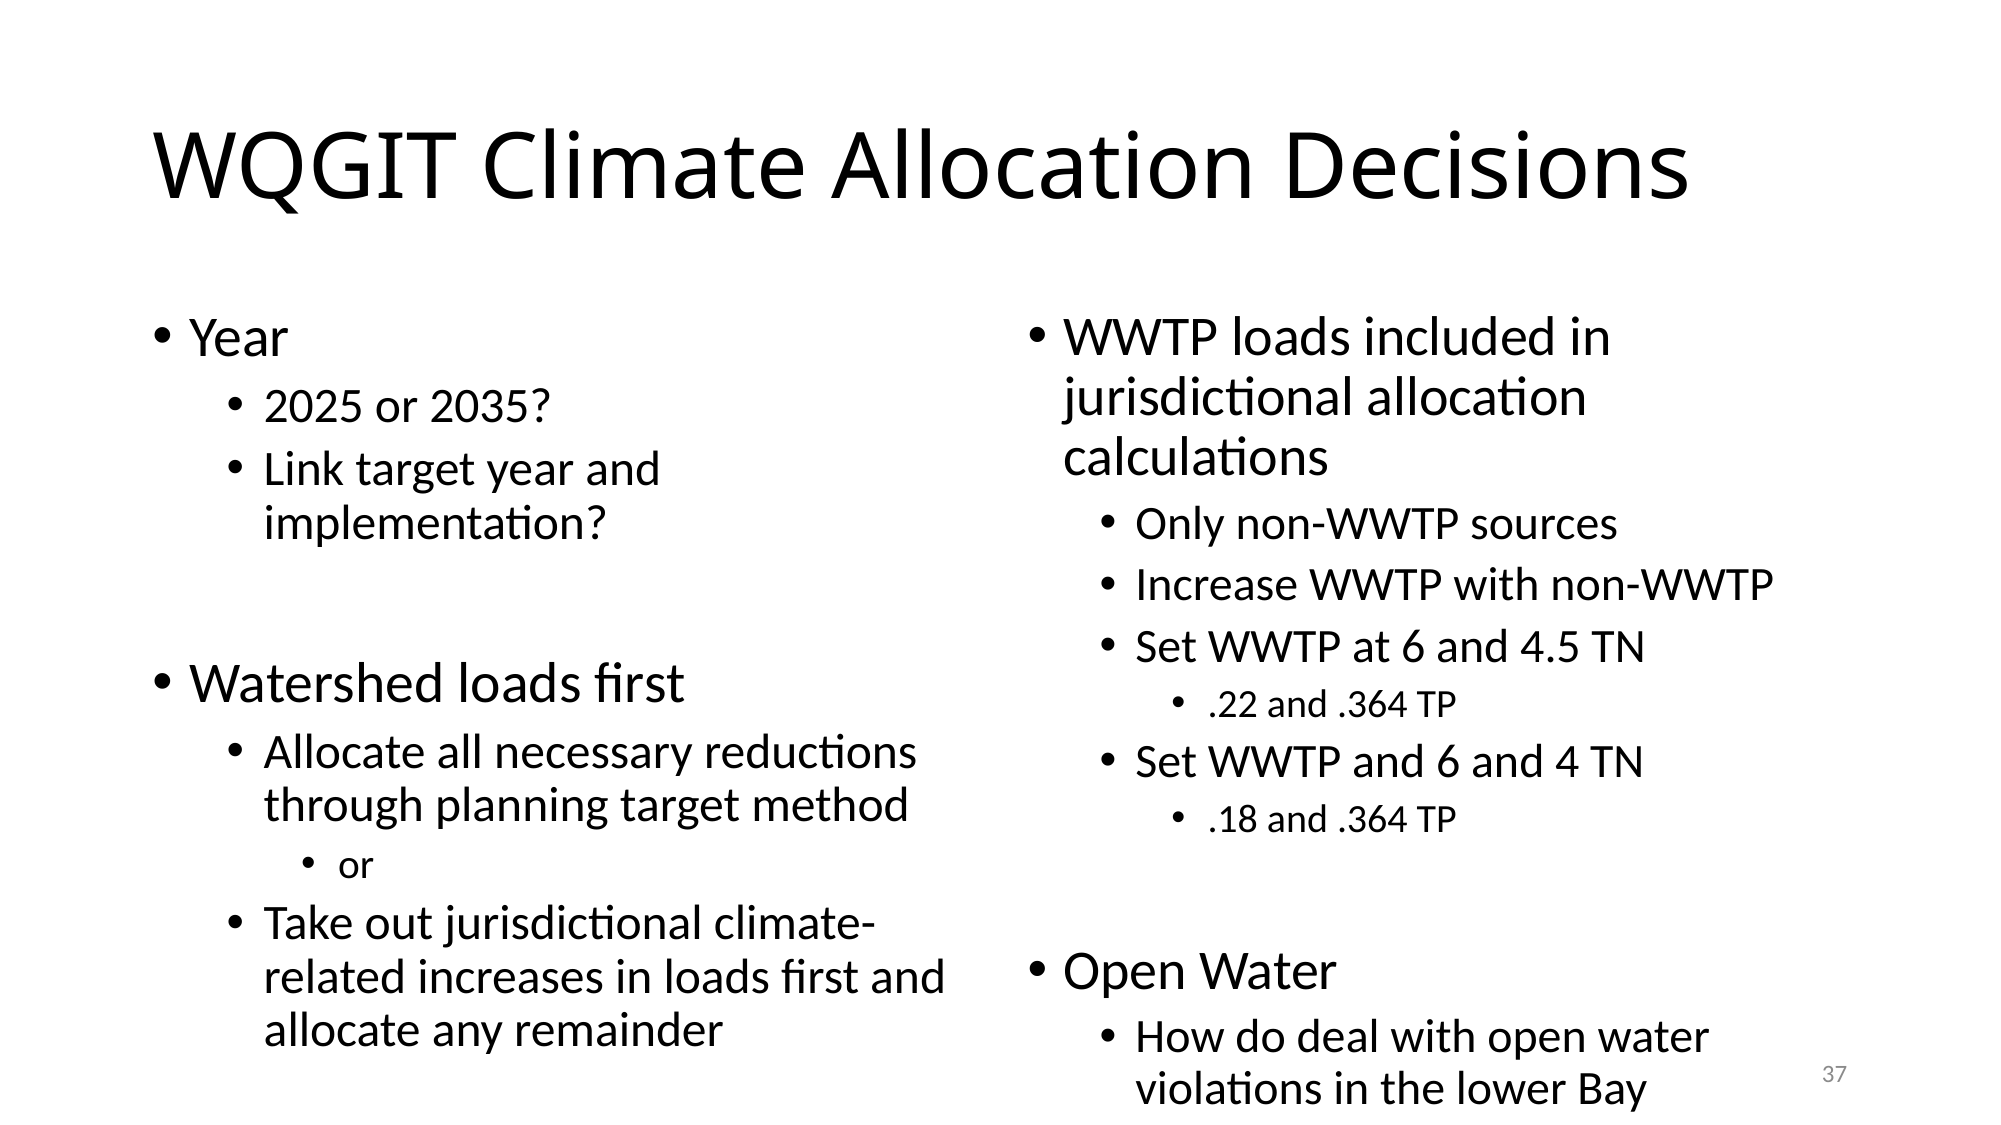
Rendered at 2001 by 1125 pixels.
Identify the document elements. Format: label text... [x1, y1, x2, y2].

slide_number 37 [1412, 1042, 1863, 1103]
title WQGIT Climate Allocation Decisions [137, 59, 1863, 278]
list Year 2025 or 2035? Link target year and implementation? Watershed loads first Allocate all necessary reductions through planning target method or Take out jurisdictional climate-related increases in loads first and allocate any remainder [137, 299, 988, 1066]
list WWTP loads included in jurisdictional allocation calculations Only non-WWTP sources Increase WWTP with non-WWTP Set WWTP at 6 and 4.5 TN .22 and .364 TP Set WWTP and 6 and 4 TN .18 and .364 TP Open Water How do deal with open water violations in the lower Bay [1012, 299, 1863, 1125]
